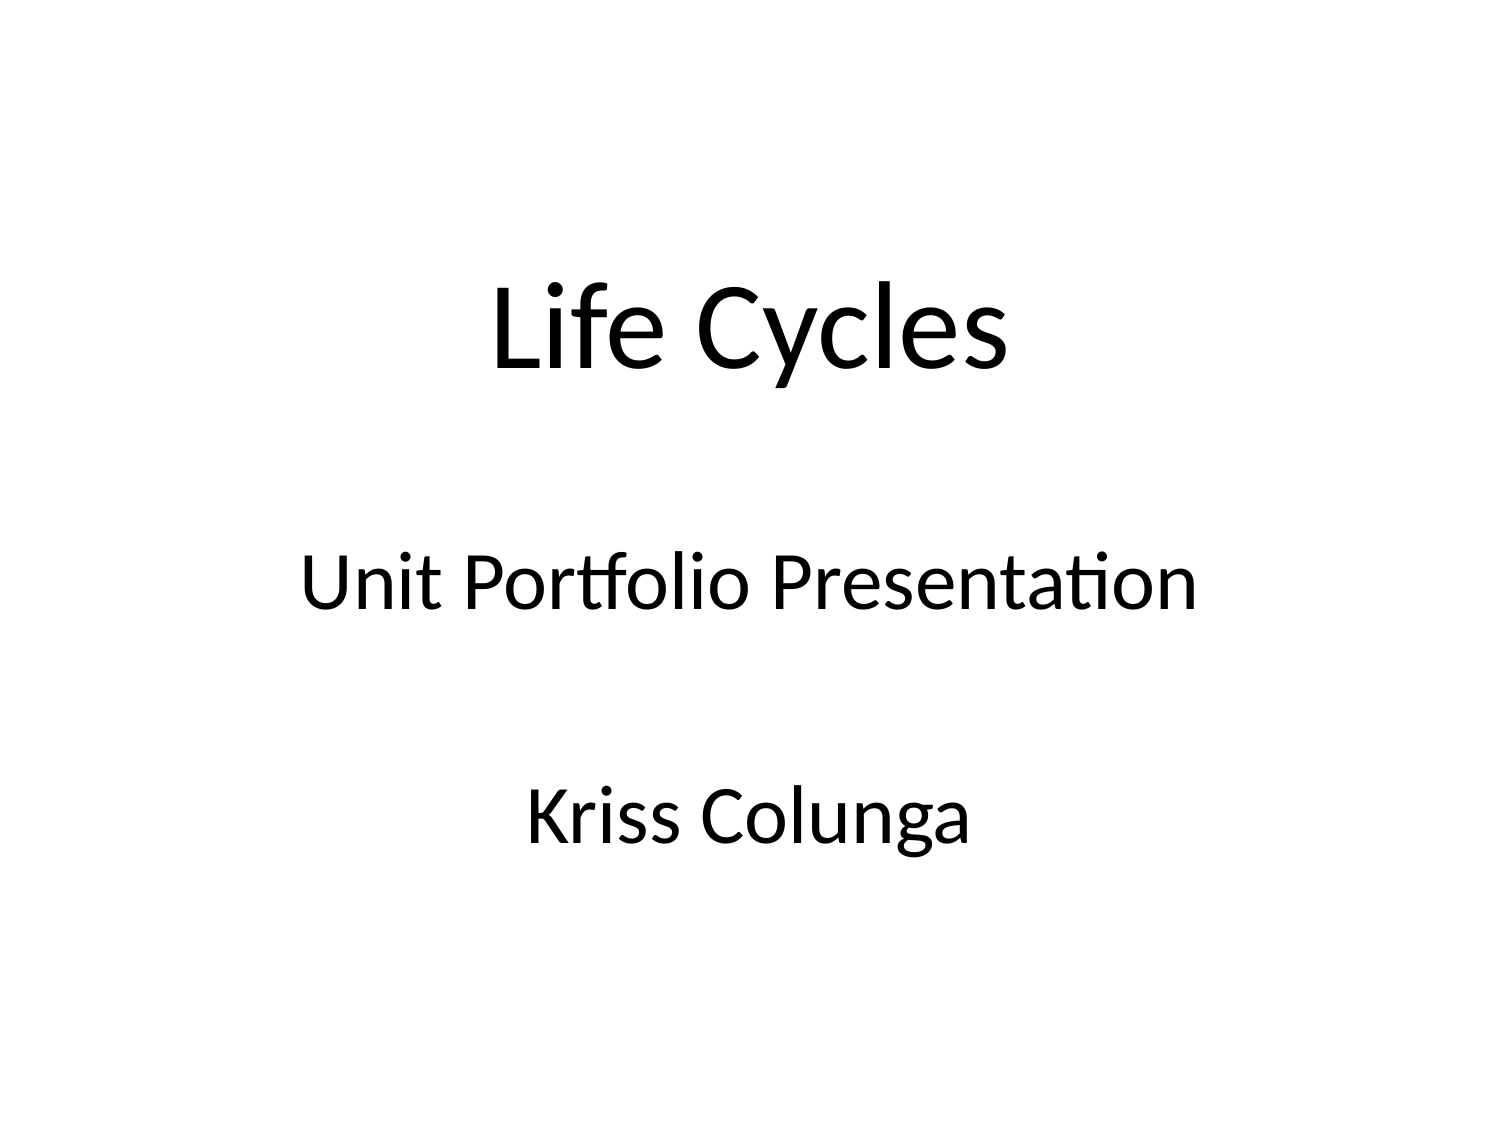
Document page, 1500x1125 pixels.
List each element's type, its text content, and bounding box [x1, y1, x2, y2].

text_box Life Cycles Unit Portfolio Presentation Kriss Colunga [74, 37, 1425, 1005]
